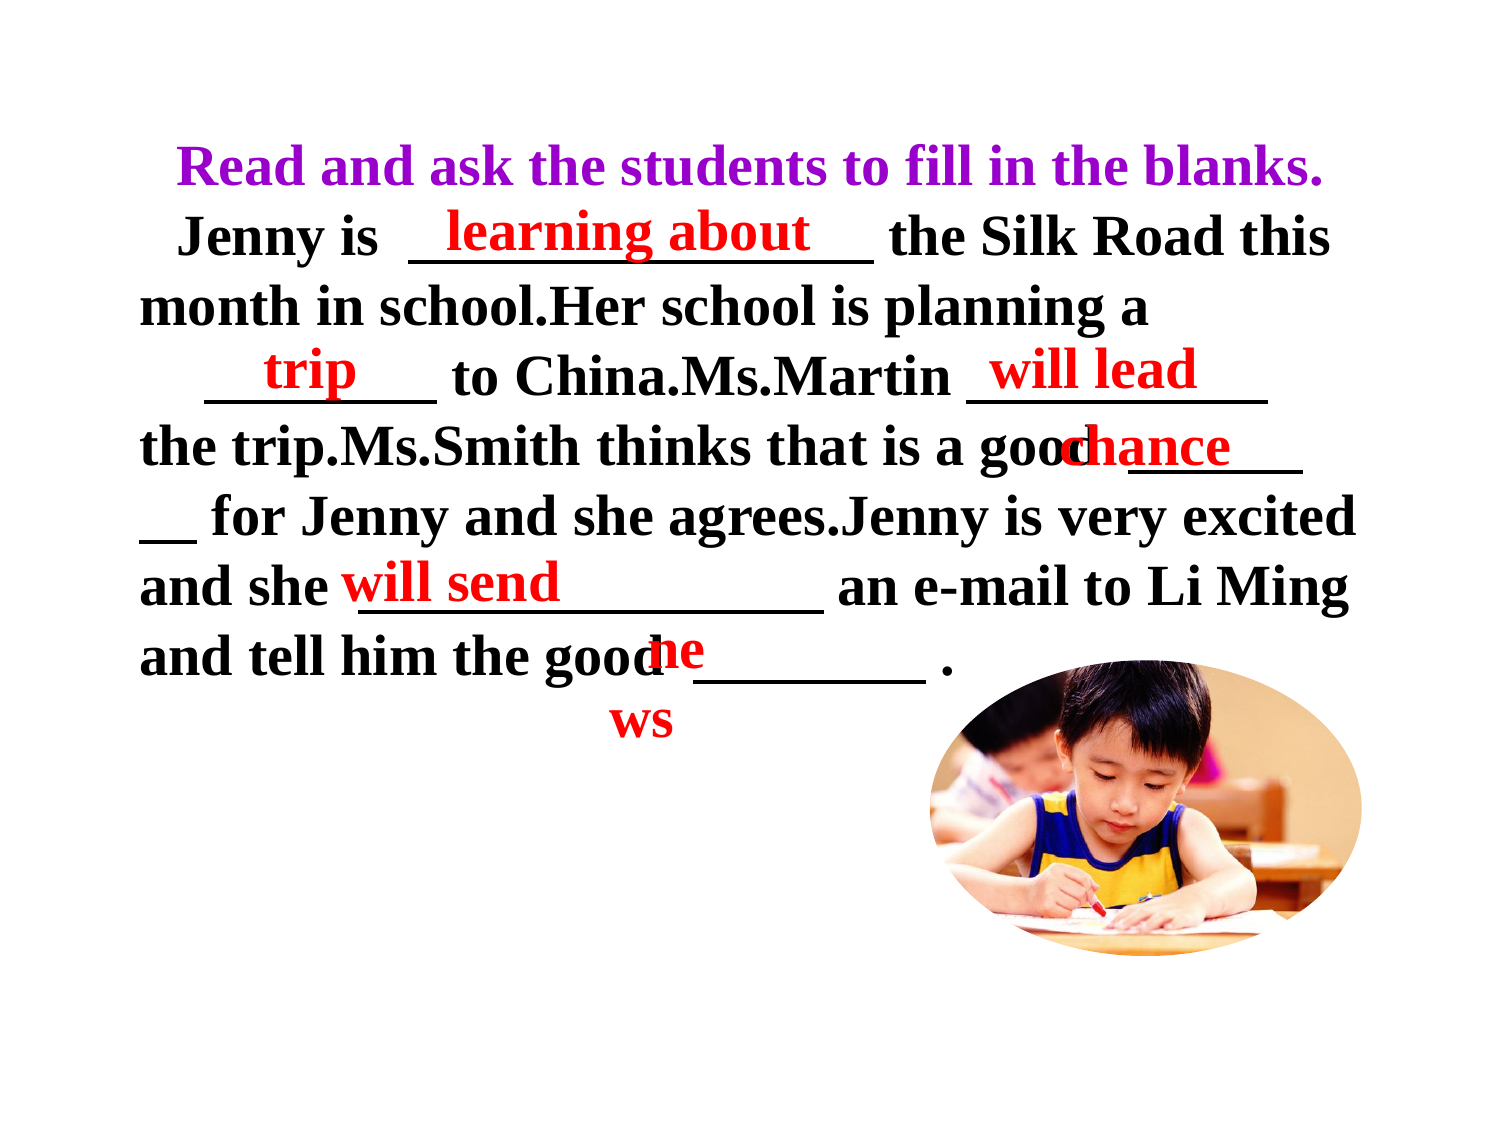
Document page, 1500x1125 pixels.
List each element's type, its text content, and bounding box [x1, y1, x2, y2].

text_box learning about [431, 184, 827, 270]
picture [929, 660, 1362, 957]
text_box will send [327, 535, 576, 620]
text_box news [594, 602, 748, 687]
text_box Read and ask the students to fill in the blanks. Jenny is the Silk Road this month in school.Her school is planning a to China.Ms.Martin the trip.Ms.Smith thinks that is a good for Jenny and she agrees.Jenny is very excited and she an e-mail to Li Ming and tell him the good . [124, 119, 1376, 765]
text_box chance [1045, 399, 1247, 485]
text_box trip [248, 323, 373, 408]
text_box will lead [974, 323, 1214, 408]
